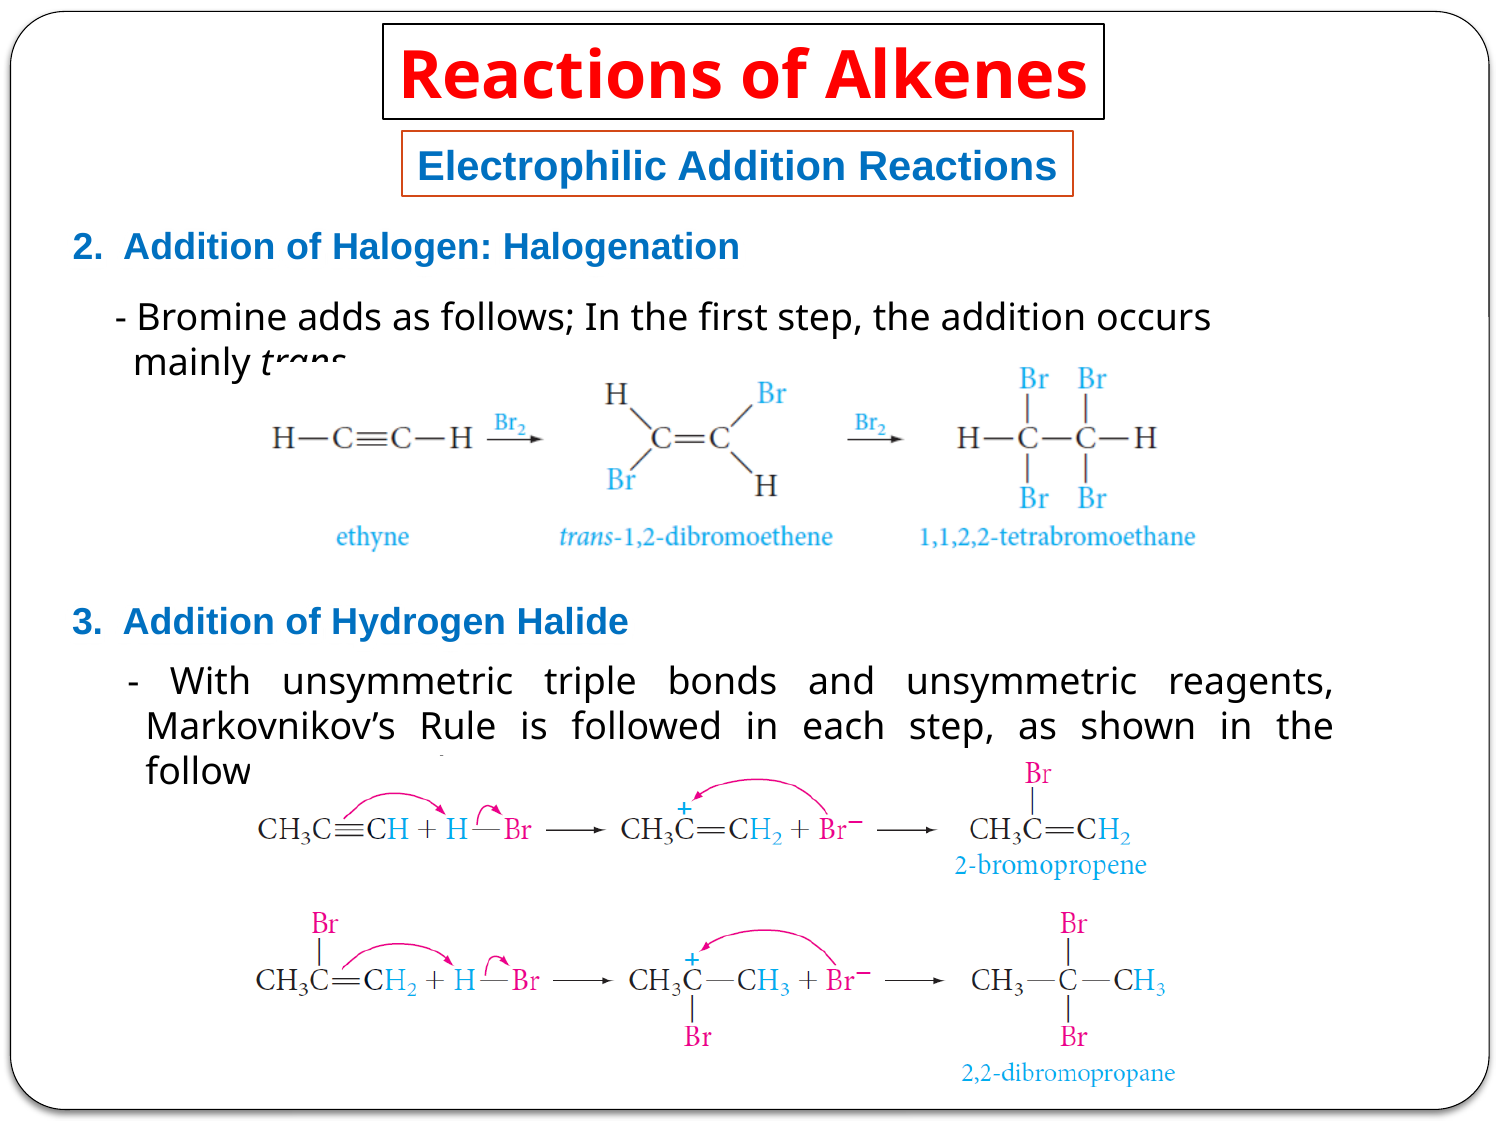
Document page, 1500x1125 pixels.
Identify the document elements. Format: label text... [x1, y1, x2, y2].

text_box 2. Addition of Halogen: Halogenation [24, 214, 801, 275]
picture [249, 755, 1184, 1090]
text_box Reactions of Alkenes [382, 23, 1105, 120]
text_box Electrophilic Addition Reactions [401, 130, 1074, 197]
text_box 3. Addition of Hydrogen Halide [36, 589, 676, 650]
picture [270, 362, 1201, 558]
text_box - With unsymmetric triple bonds and unsymmetric reagents, Markovnikov’s Rule is followed in each step, as shown in the following example: [112, 649, 1350, 800]
text_box - Bromine adds as follows; In the first step, the addition occurs mainly trans. [99, 286, 1350, 391]
